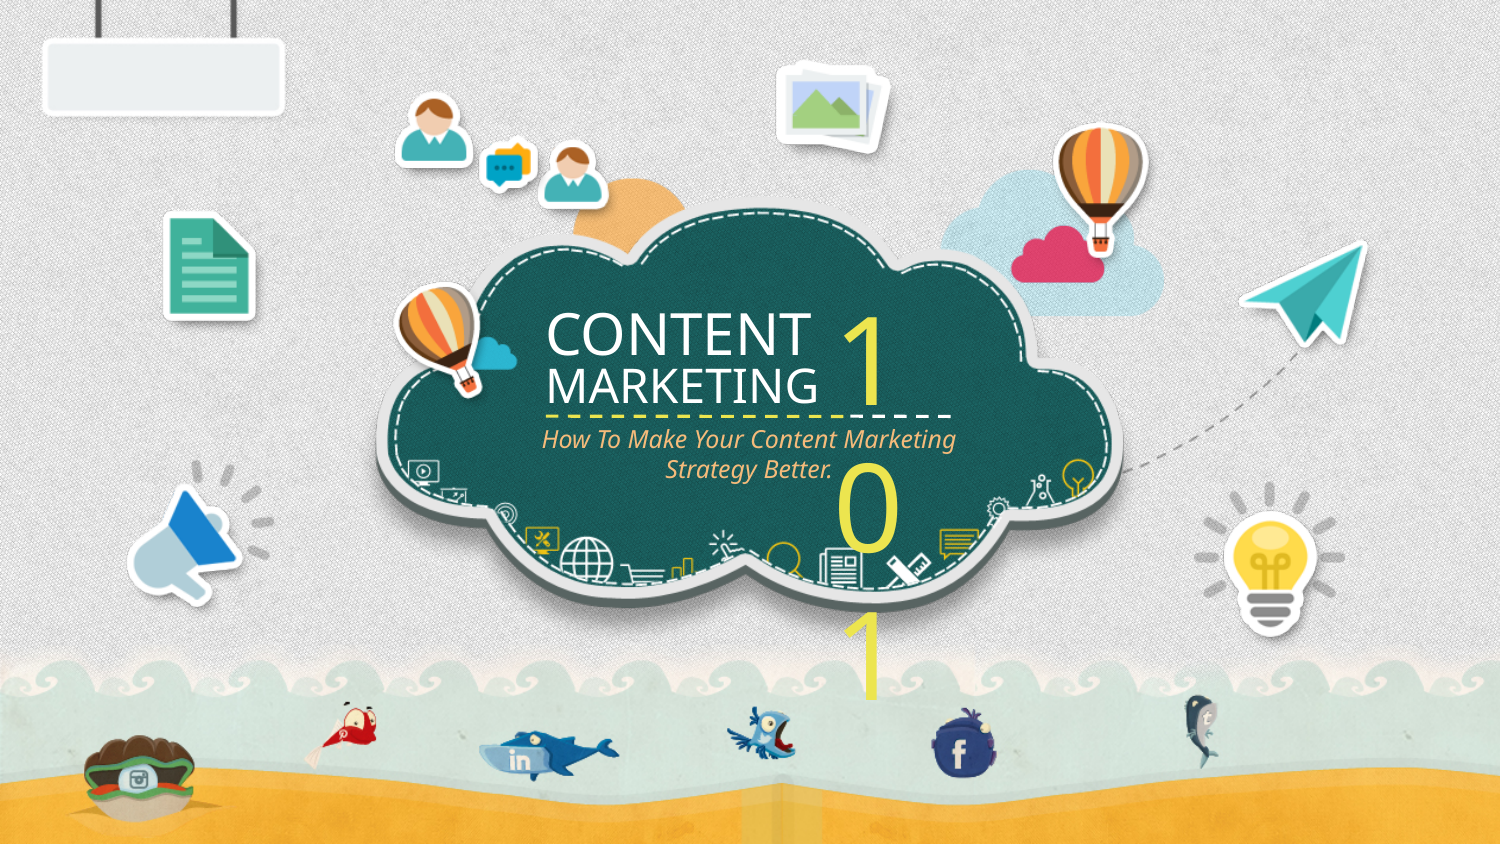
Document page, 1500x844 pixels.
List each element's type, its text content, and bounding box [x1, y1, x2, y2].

text_box 101 [818, 660, 988, 733]
picture [0, 0, 1500, 844]
